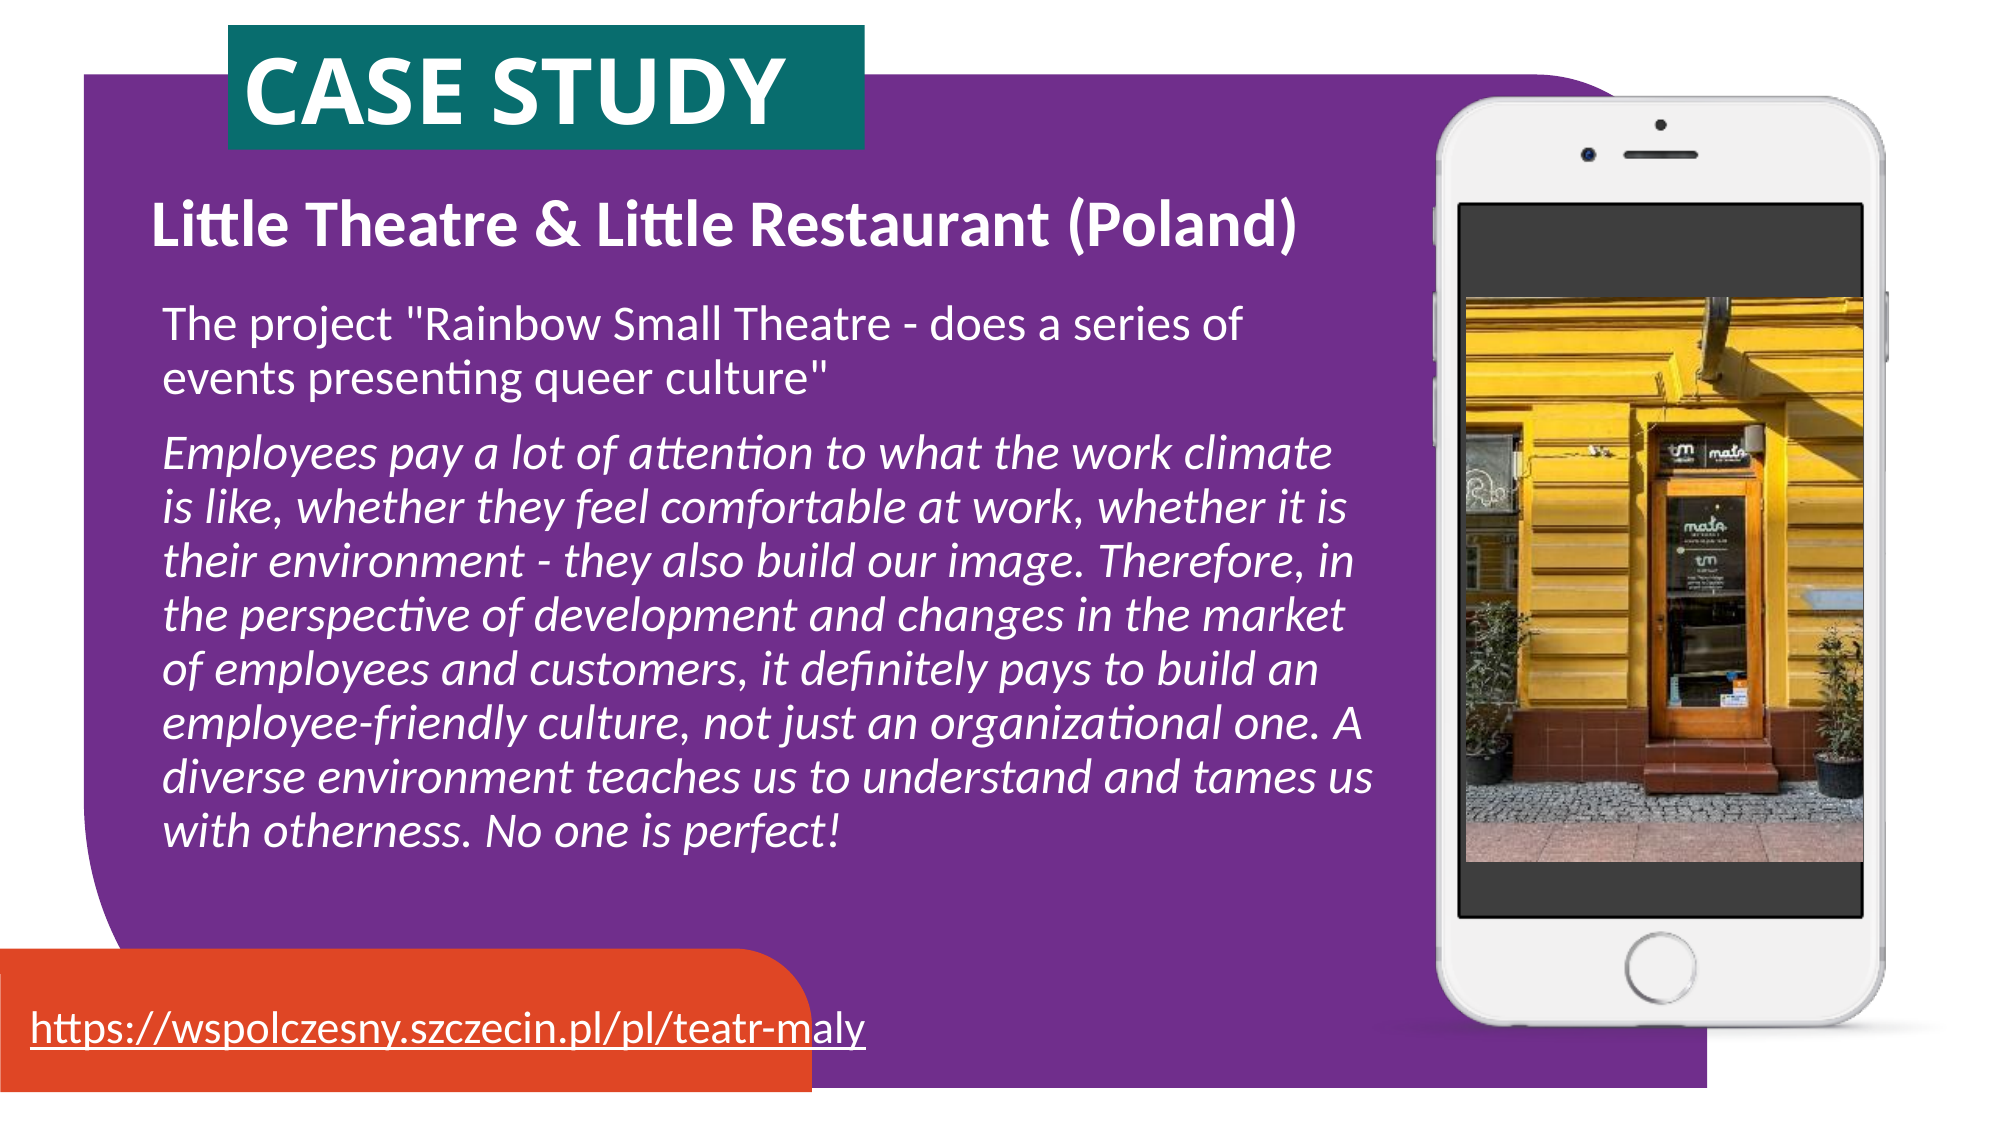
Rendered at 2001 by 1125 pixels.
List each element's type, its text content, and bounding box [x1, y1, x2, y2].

picture [1328, 37, 2000, 1088]
text_box https://wspolczesny.szczecin.pl/pl/teatr-maly [14, 996, 955, 1074]
text_box CASE STUDY [228, 25, 865, 150]
list Little Theatre & Little Restaurant (Poland) [137, 181, 1368, 344]
list The project "Rainbow Small Theatre - does a series of events presenting queer culture" Employees pay a lot of attention to what the work climate is like, whether they feel comfortable at work, whether it is their environment - they also build our image. Therefore, in the perspective of development and changes in the market of employees and customers, it definitely pays to build an employee-friendly culture, not just an organizational one. A diverse environment teaches us to understand and tames us with otherness. No one is perfect! [147, 290, 1390, 831]
